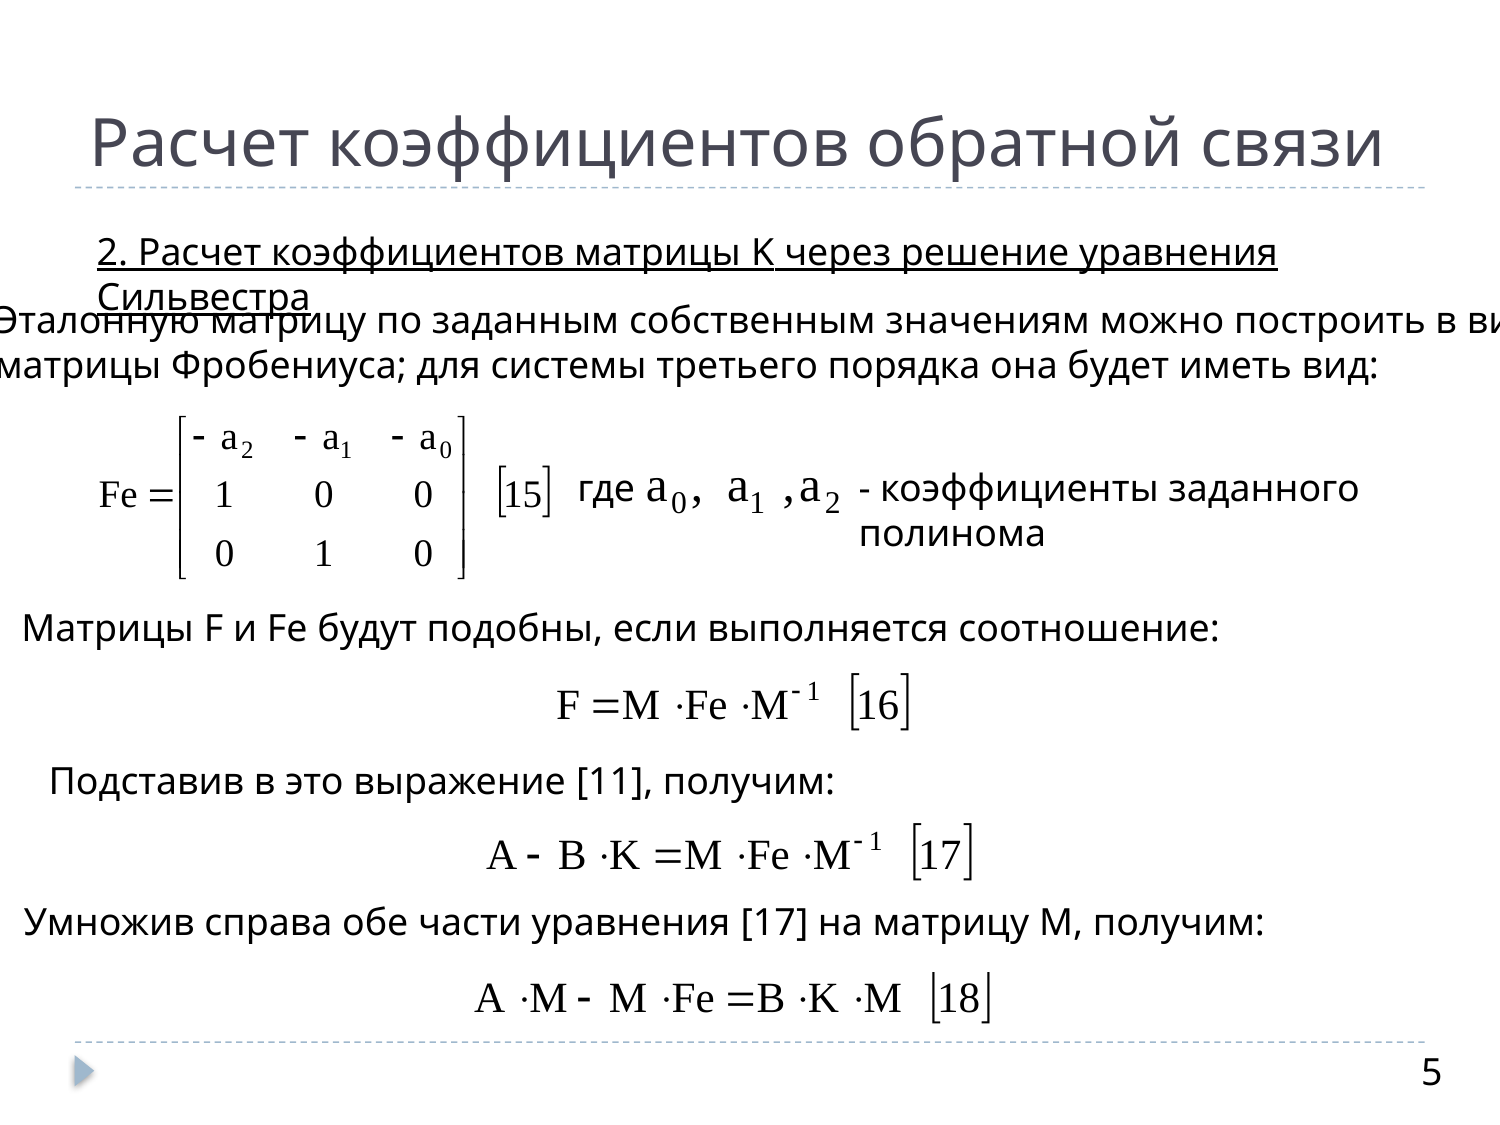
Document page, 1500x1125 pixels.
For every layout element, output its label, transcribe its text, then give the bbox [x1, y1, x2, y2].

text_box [480, 820, 978, 889]
text_box Подставив в это выражение [11], получим: [33, 749, 851, 810]
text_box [93, 409, 558, 587]
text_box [468, 972, 997, 1032]
text_box - коэффициенты заданного полинома [843, 456, 1500, 562]
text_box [550, 670, 916, 739]
text_box Умножив справа обе части уравнения [17] на матрицу M, получим: [8, 890, 1280, 951]
text_box Матрицы F и Fe будут подобны, если выполняется соотношение: [6, 597, 1236, 657]
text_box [640, 445, 848, 523]
text_box 5 [1406, 1040, 1477, 1101]
title Расчет коэффициентов обратной связи [75, 24, 1425, 188]
text_box 2. Расчет коэффициентов матрицы K через решение уравнения Сильвестра [81, 220, 1407, 288]
text_box Эталонную матрицу по заданным собственным значениям можно построить в виде матрицы Фробениуса; для системы третьего порядка она будет иметь вид: [0, 288, 1500, 394]
text_box где [564, 456, 634, 517]
